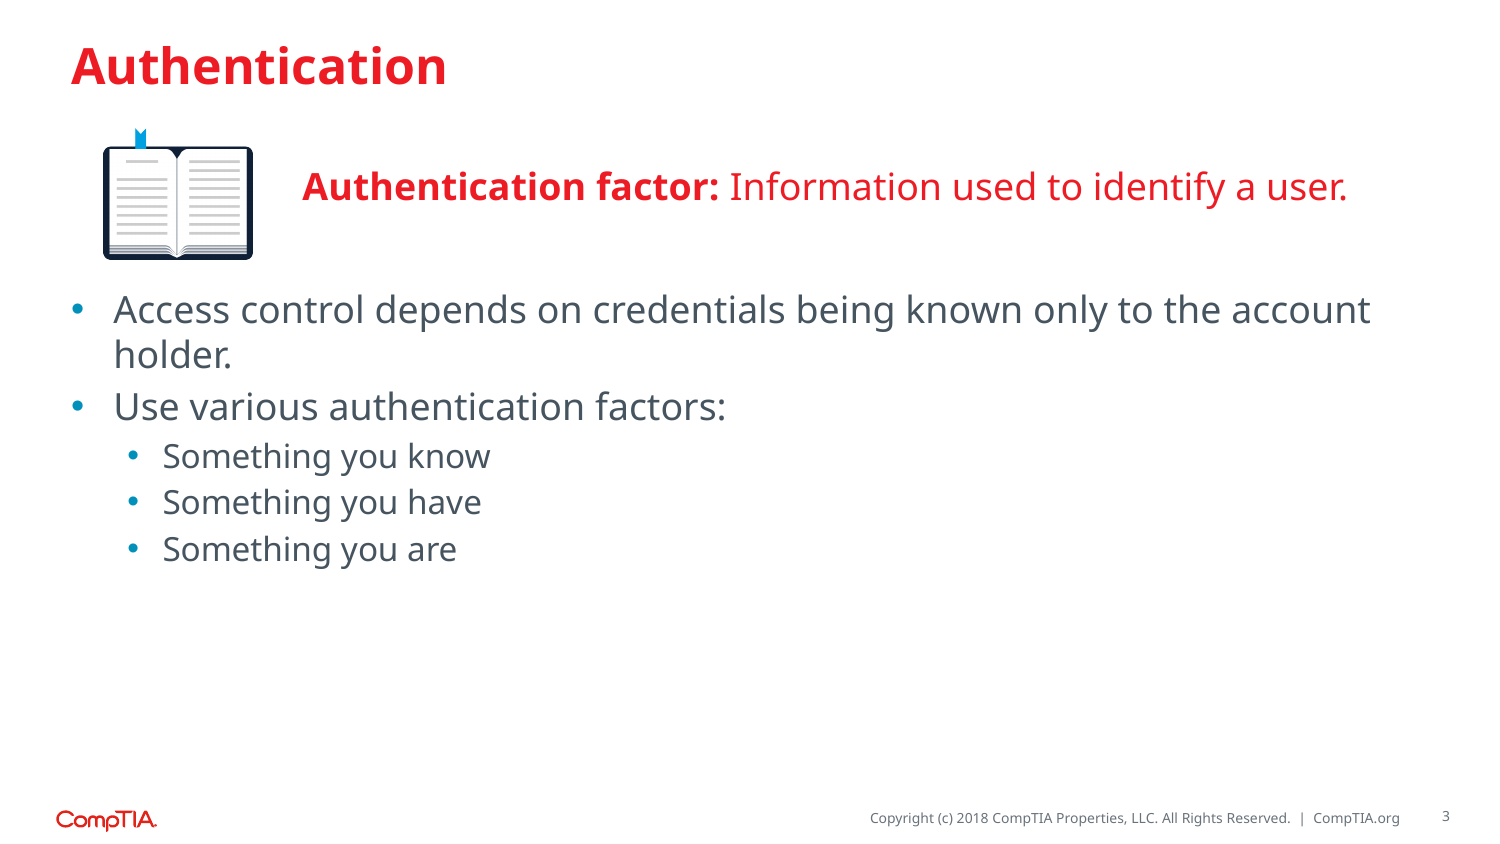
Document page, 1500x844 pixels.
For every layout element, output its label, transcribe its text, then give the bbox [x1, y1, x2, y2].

slide_number 3 [1407, 800, 1450, 835]
list Access control depends on credentials being known only to the account holder. Use various authentication factors: Something you know Something you have Something you are [56, 278, 1444, 764]
picture [103, 128, 253, 260]
list Authentication factor: Information used to identify a user. [287, 155, 1445, 249]
title Authentication [56, 12, 1444, 117]
